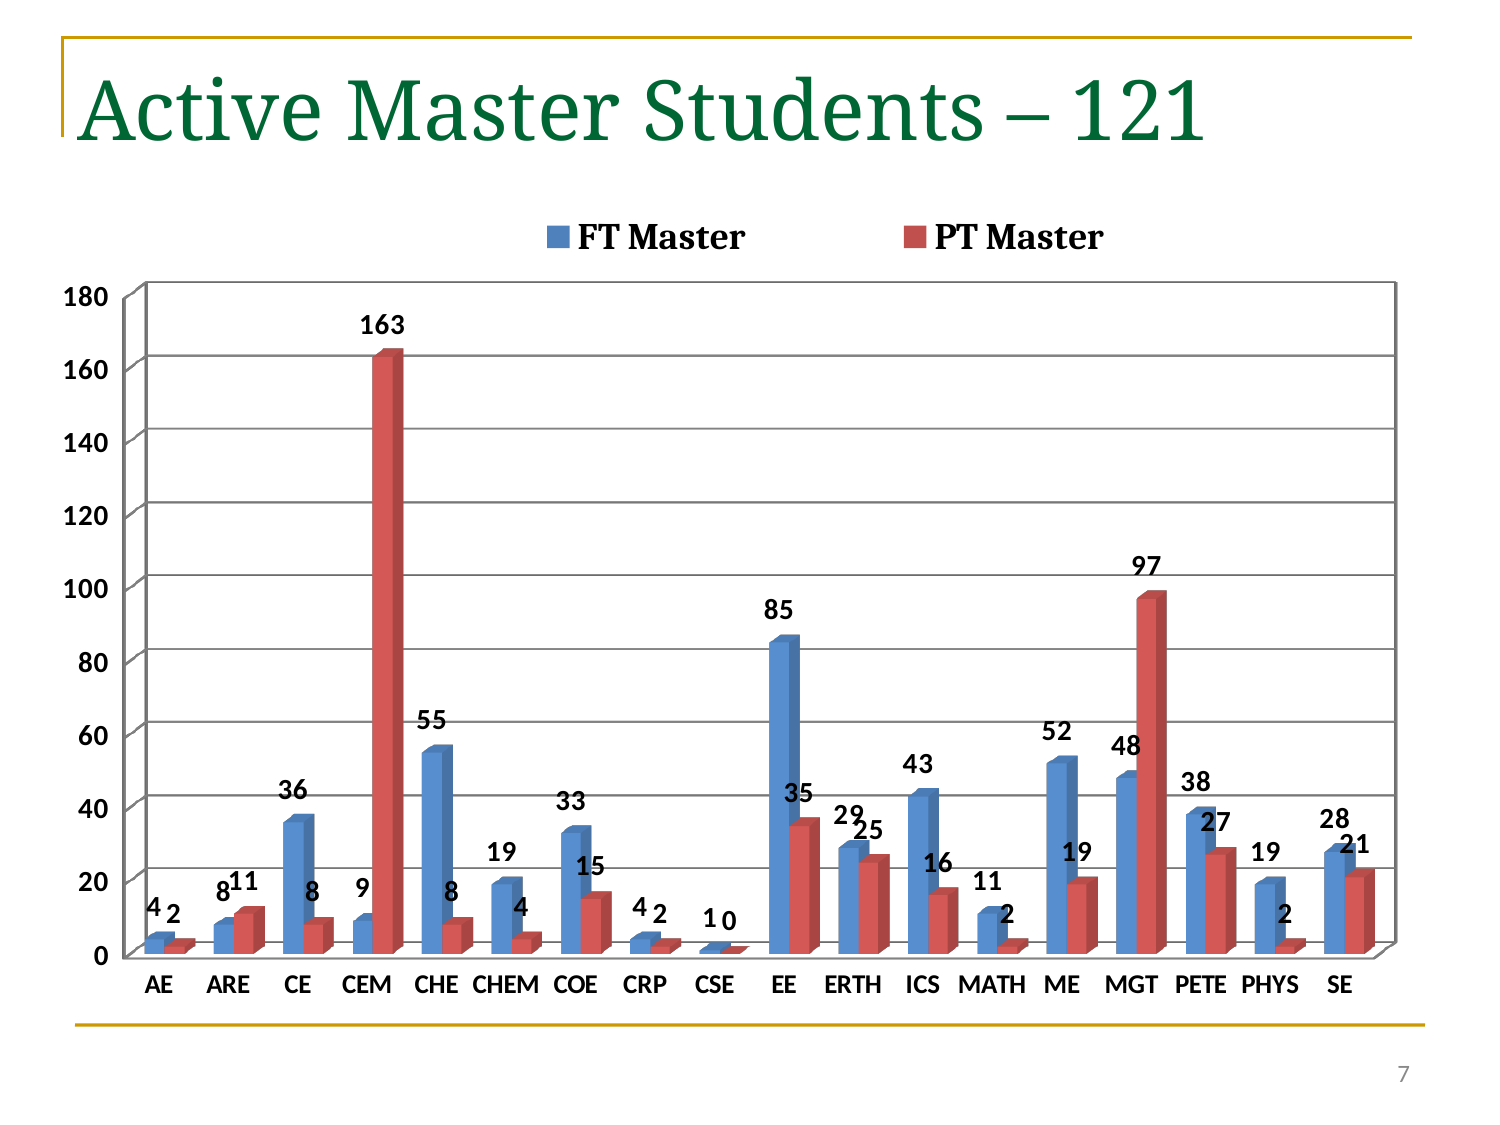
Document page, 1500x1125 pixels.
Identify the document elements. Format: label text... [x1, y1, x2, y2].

chart [62, 162, 1426, 1043]
text_box 7 [1074, 1050, 1425, 1103]
text_box Active Master Students – 121 [62, 49, 1500, 188]
